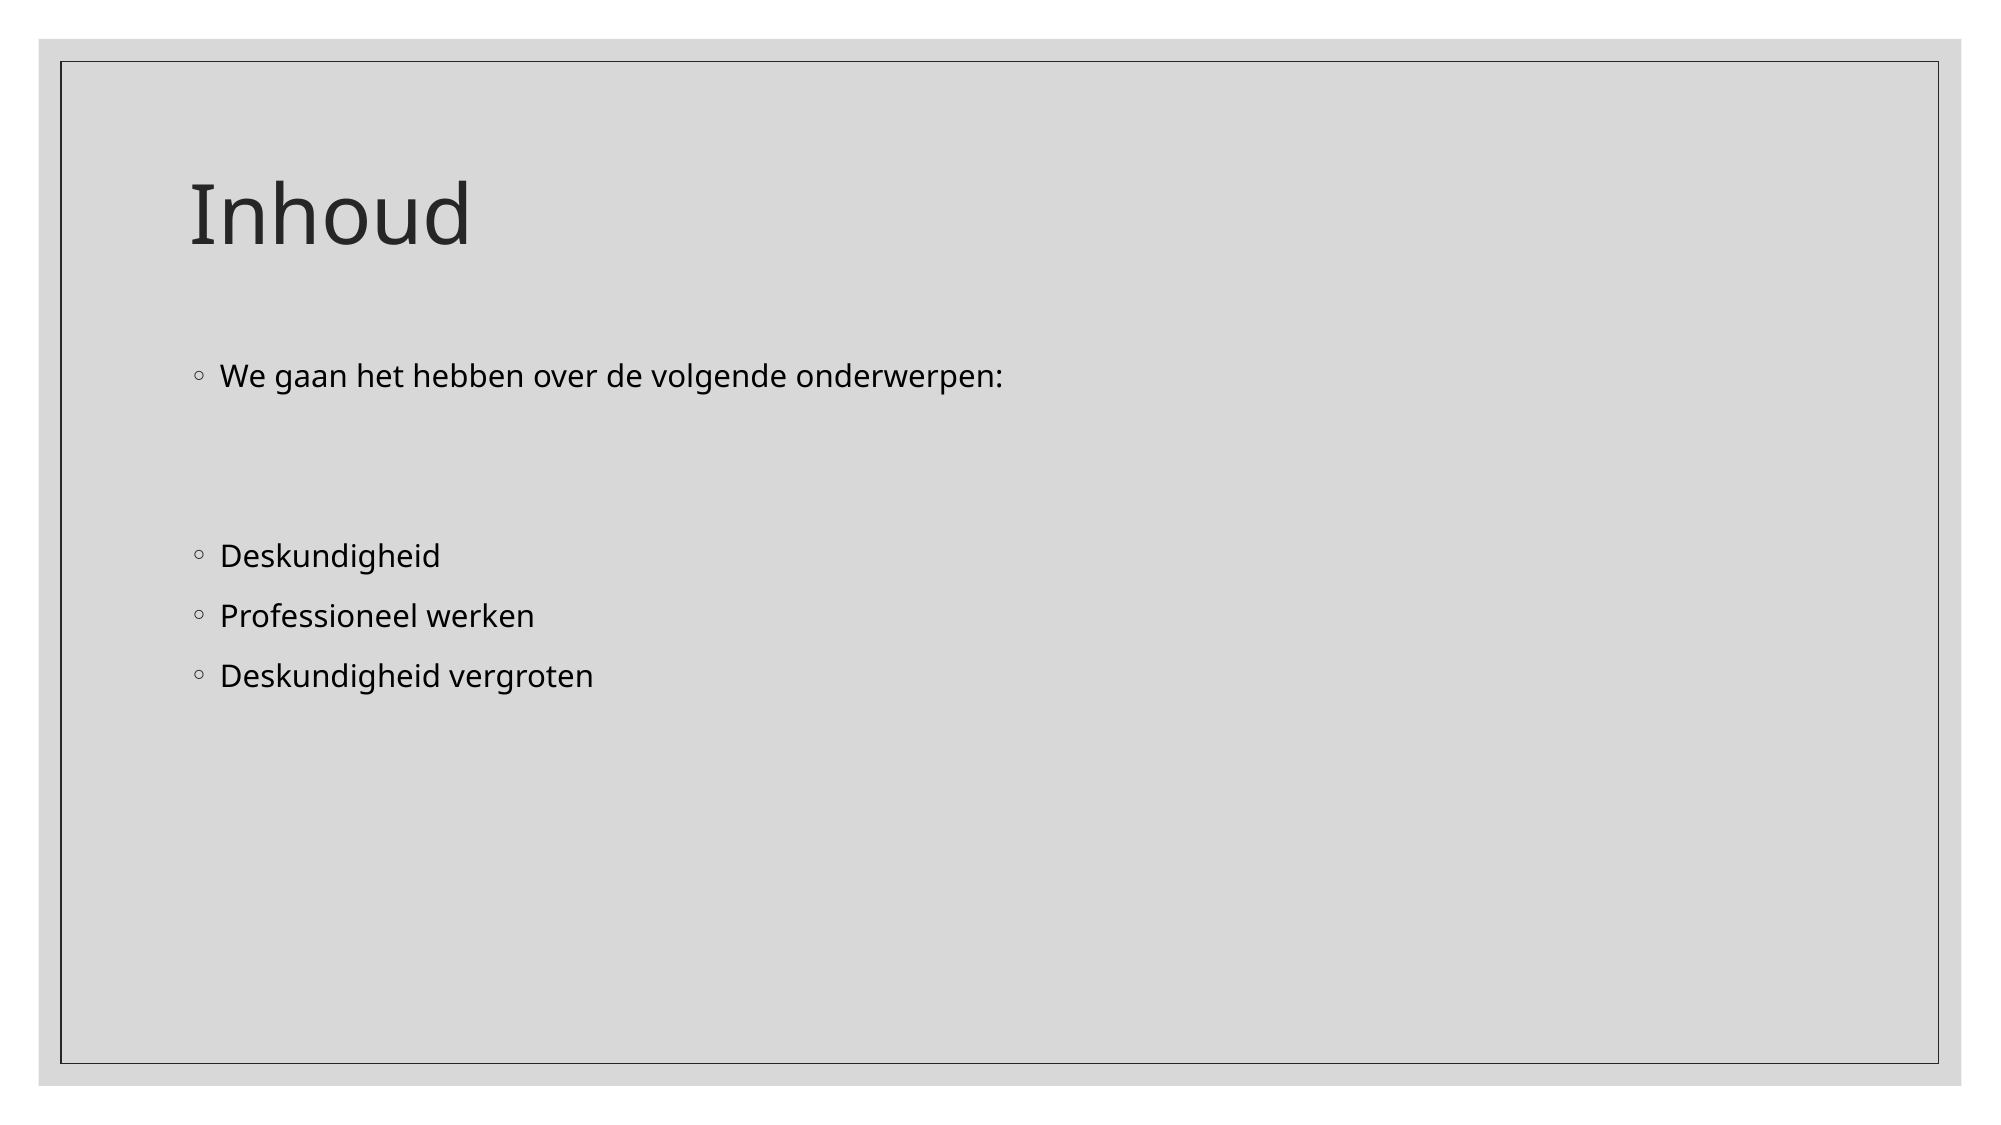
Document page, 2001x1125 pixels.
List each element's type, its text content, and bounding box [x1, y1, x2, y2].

title Inhoud [174, 105, 1825, 331]
list We gaan het hebben over de volgende onderwerpen: Deskundigheid Professioneel werken Deskundigheid vergroten [174, 345, 1825, 977]
